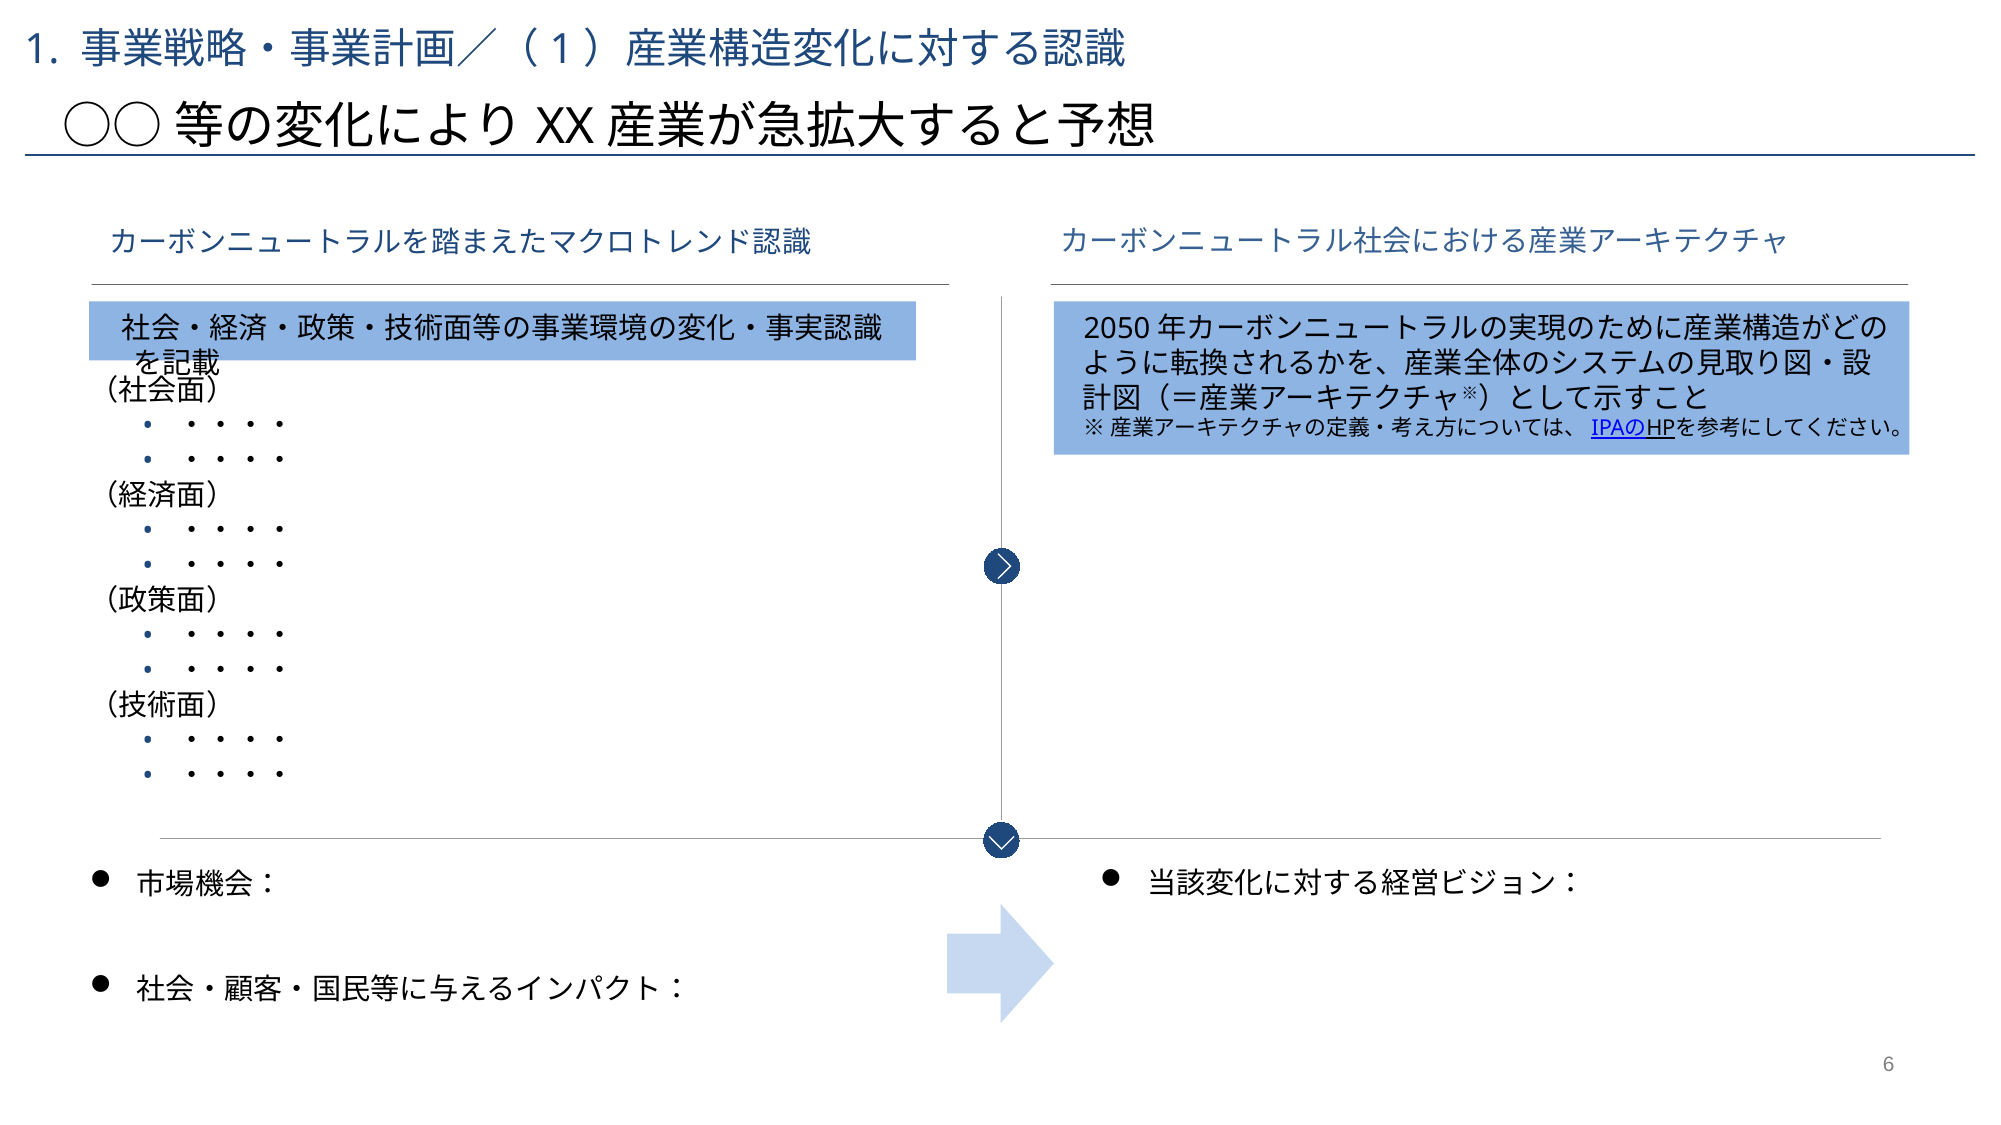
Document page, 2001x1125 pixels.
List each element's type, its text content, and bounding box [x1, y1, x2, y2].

text_box 市場機会： 社会・顧客・国民等に与えるインパクト： [89, 857, 923, 1083]
text_box 1. 事業戦略・事業計画／（1）産業構造変化に対する認識 [24, 28, 1818, 74]
text_box カーボンニュートラルを踏まえたマクロトレンド認識 [93, 211, 943, 270]
text_box 社会・経済・政策・技術面等の事業環境の変化・事実認識を記載 [88, 301, 917, 361]
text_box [983, 296, 1020, 820]
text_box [983, 822, 1020, 859]
text_box （社会面） ・・・・ ・・・・ （経済面） ・・・・ ・・・・ （政策面） ・・・・ ・・・・ （技術面） ・・・・ ・・・・ [88, 363, 923, 743]
text_box カーボンニュートラル社会における産業アーキテクチャ [1045, 210, 1819, 269]
text_box 当該変化に対する経営ビジョン： [1099, 856, 1662, 1051]
text_box 2050年カーボンニュートラルの実現のために産業構造がどのように転換されるかを、産業全体のシステムの見取り図・設計図（＝産業アーキテクチャ※）として示すこと ※産業アーキテクチャの定義・考え方については、IPAのHPを参考にしてください。 [1053, 301, 1910, 455]
text_box [946, 902, 1055, 1025]
text_box ○○等の変化によりXX産業が急拡大すると予想 [62, 100, 1908, 154]
